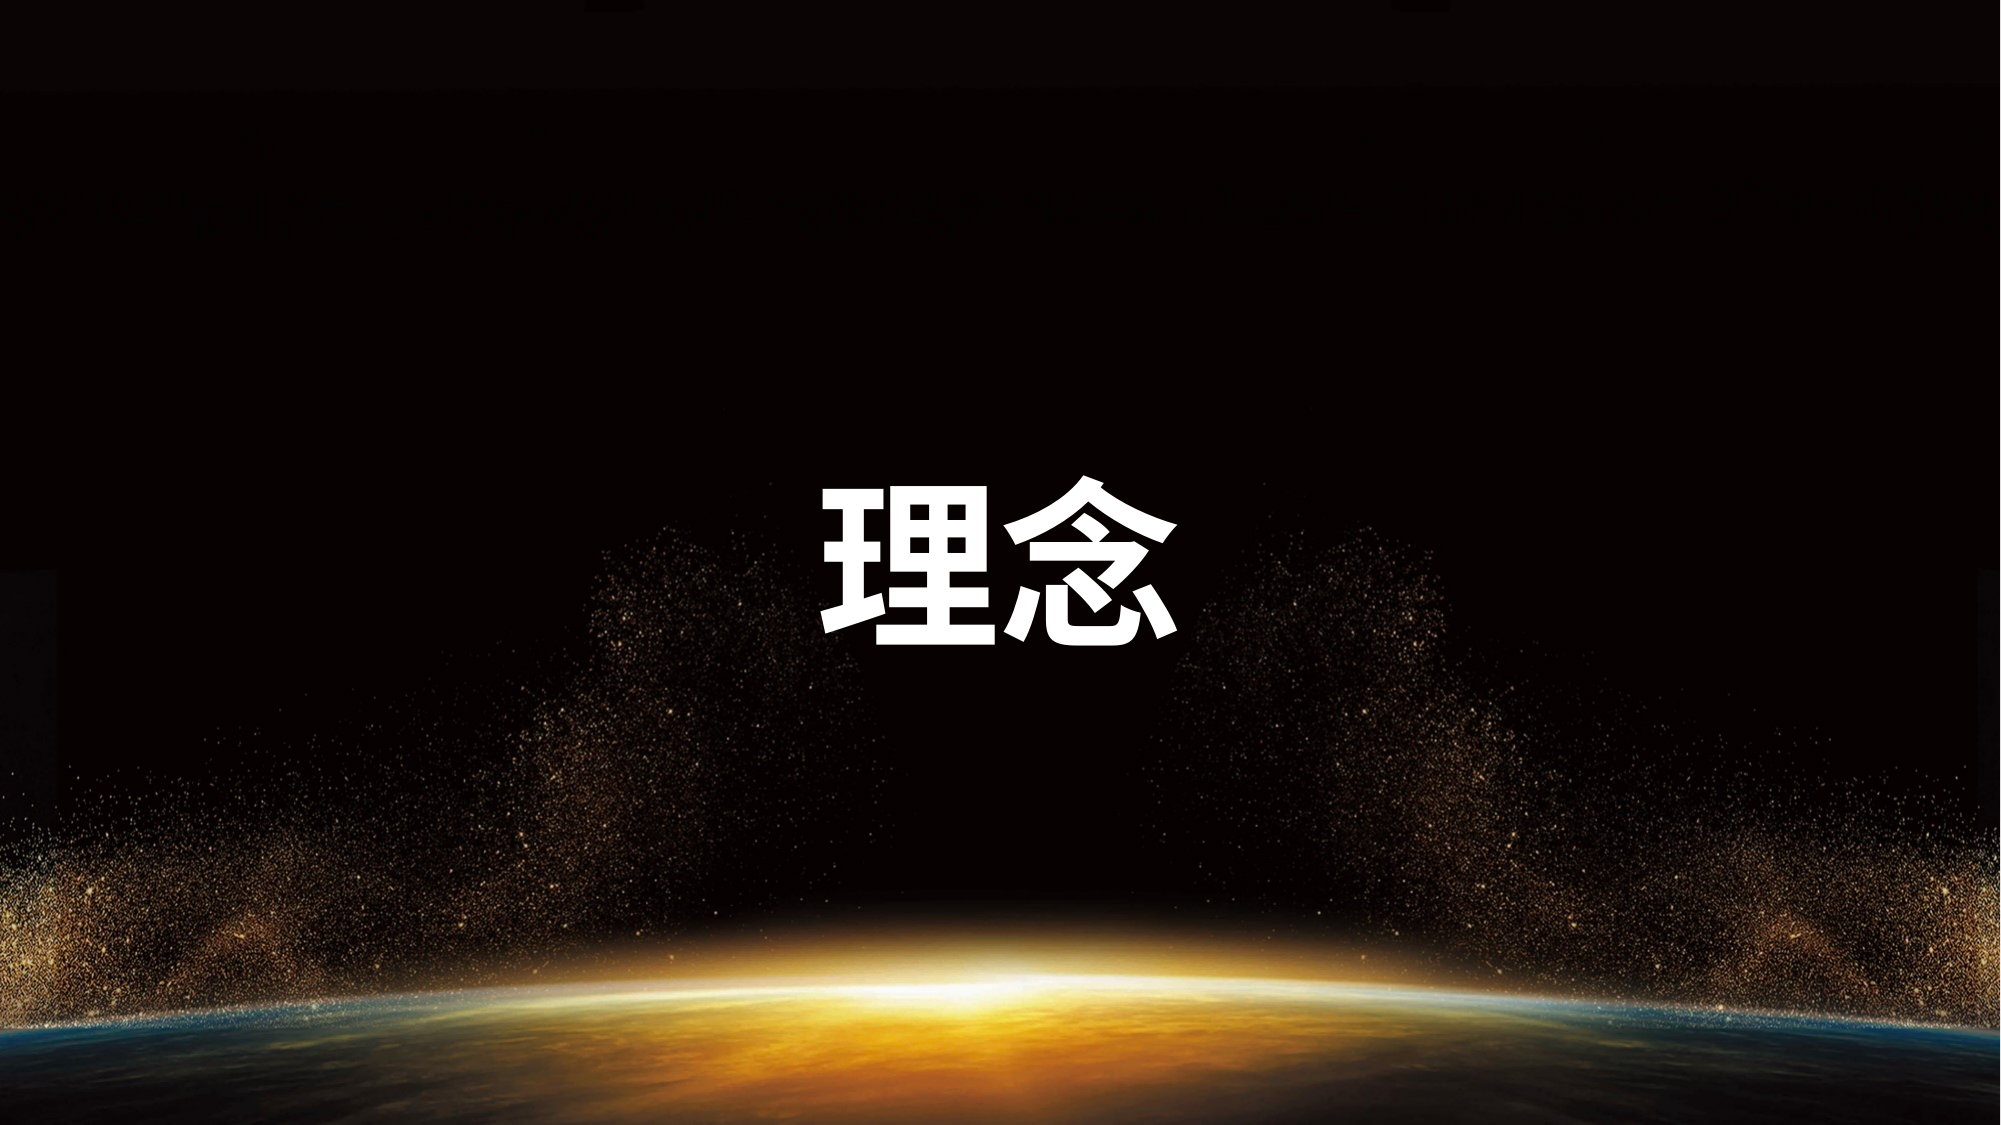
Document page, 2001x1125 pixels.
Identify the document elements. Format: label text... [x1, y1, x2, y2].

picture [0, 0, 2001, 1125]
text_box 理念 [801, 443, 1198, 679]
